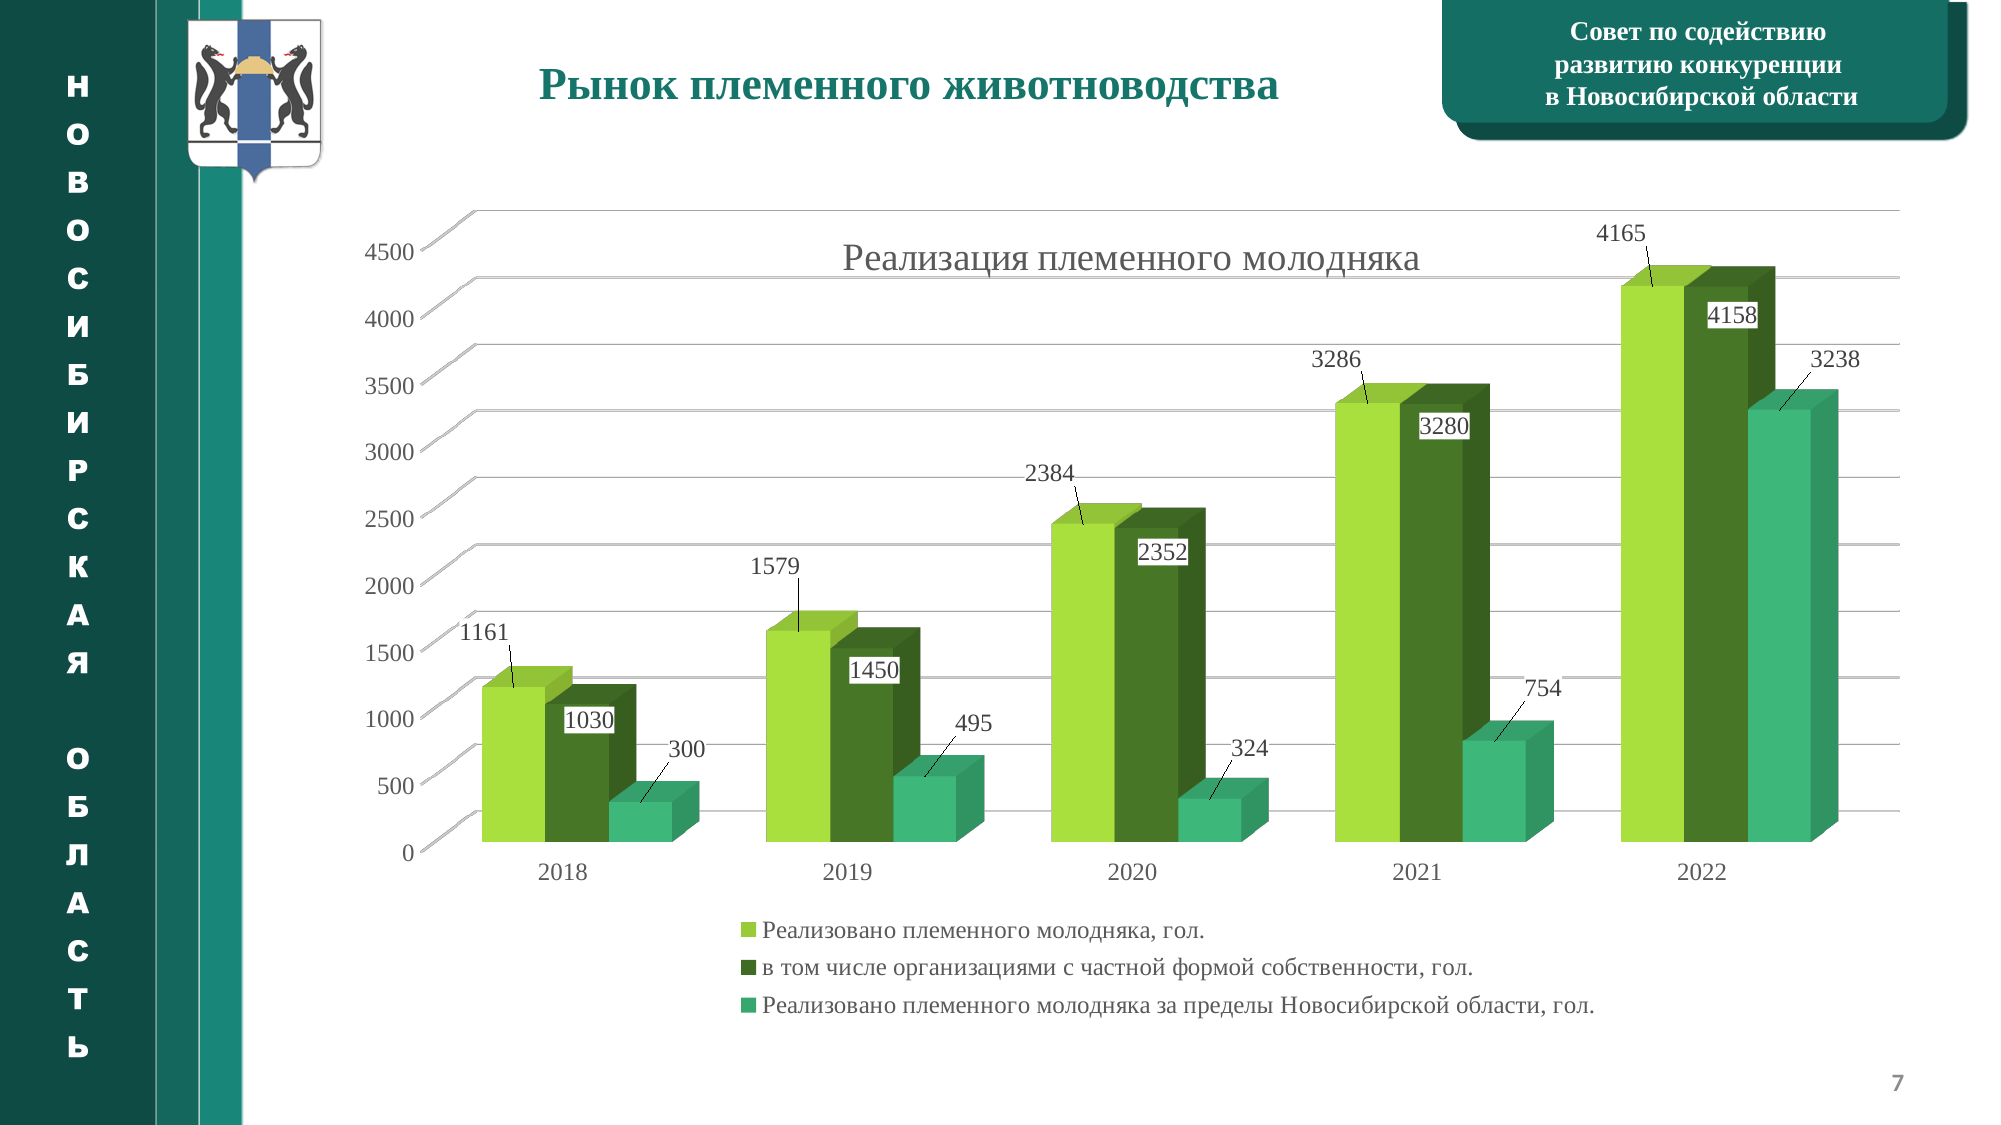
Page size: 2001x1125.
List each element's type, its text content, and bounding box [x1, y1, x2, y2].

text_box [1441, 0, 1949, 119]
text_box Совет по содействию развитию конкуренции в Новосибирской области [1465, 27, 1938, 98]
chart [333, 117, 1938, 1052]
picture [0, 0, 2001, 1125]
text_box [1941, 1, 1967, 141]
slide_number 7 [1469, 1058, 1920, 1112]
text_box Рынок племенного животноводства [350, 0, 1445, 116]
